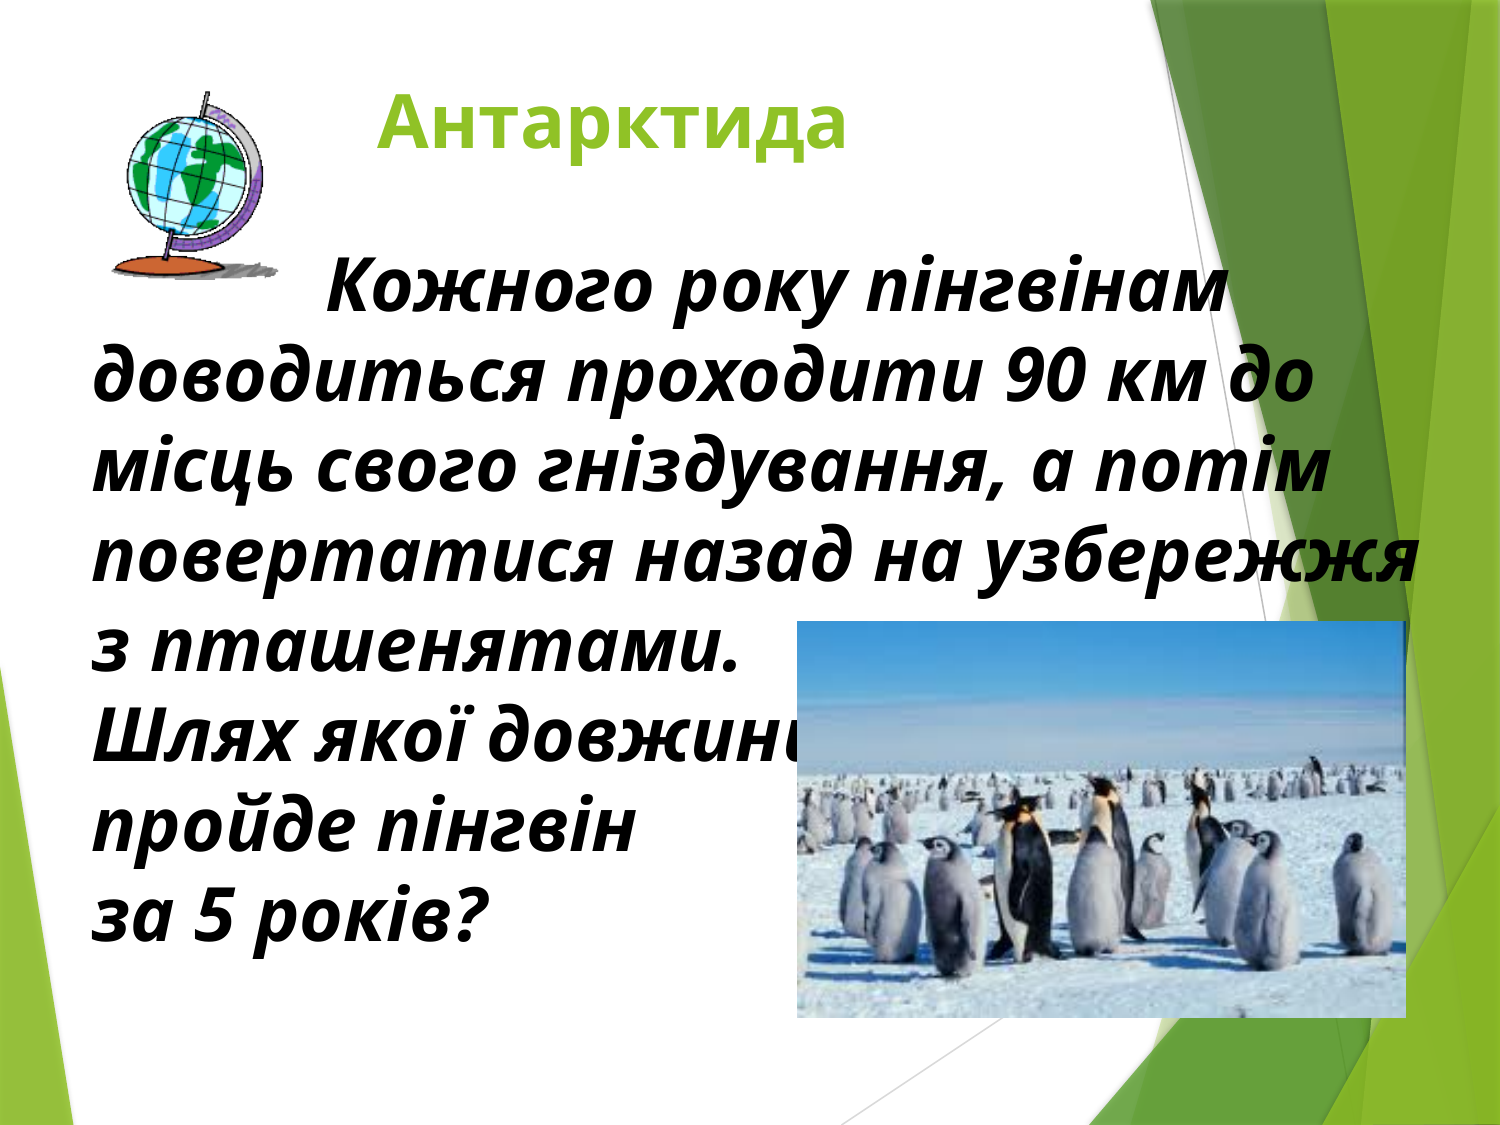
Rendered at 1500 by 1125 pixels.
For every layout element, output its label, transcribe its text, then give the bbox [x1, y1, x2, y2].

picture [796, 621, 1406, 1019]
text_box Кожного року пінгвінам доводиться проходити 90 км до місць свого гніздування, а потім повертатися назад на узбережжя з пташенятами. Шлях якої довжини пройде пінгвін за 5 років? [76, 229, 1447, 1125]
picture [99, 89, 290, 280]
title Антарктида [362, 66, 1439, 229]
